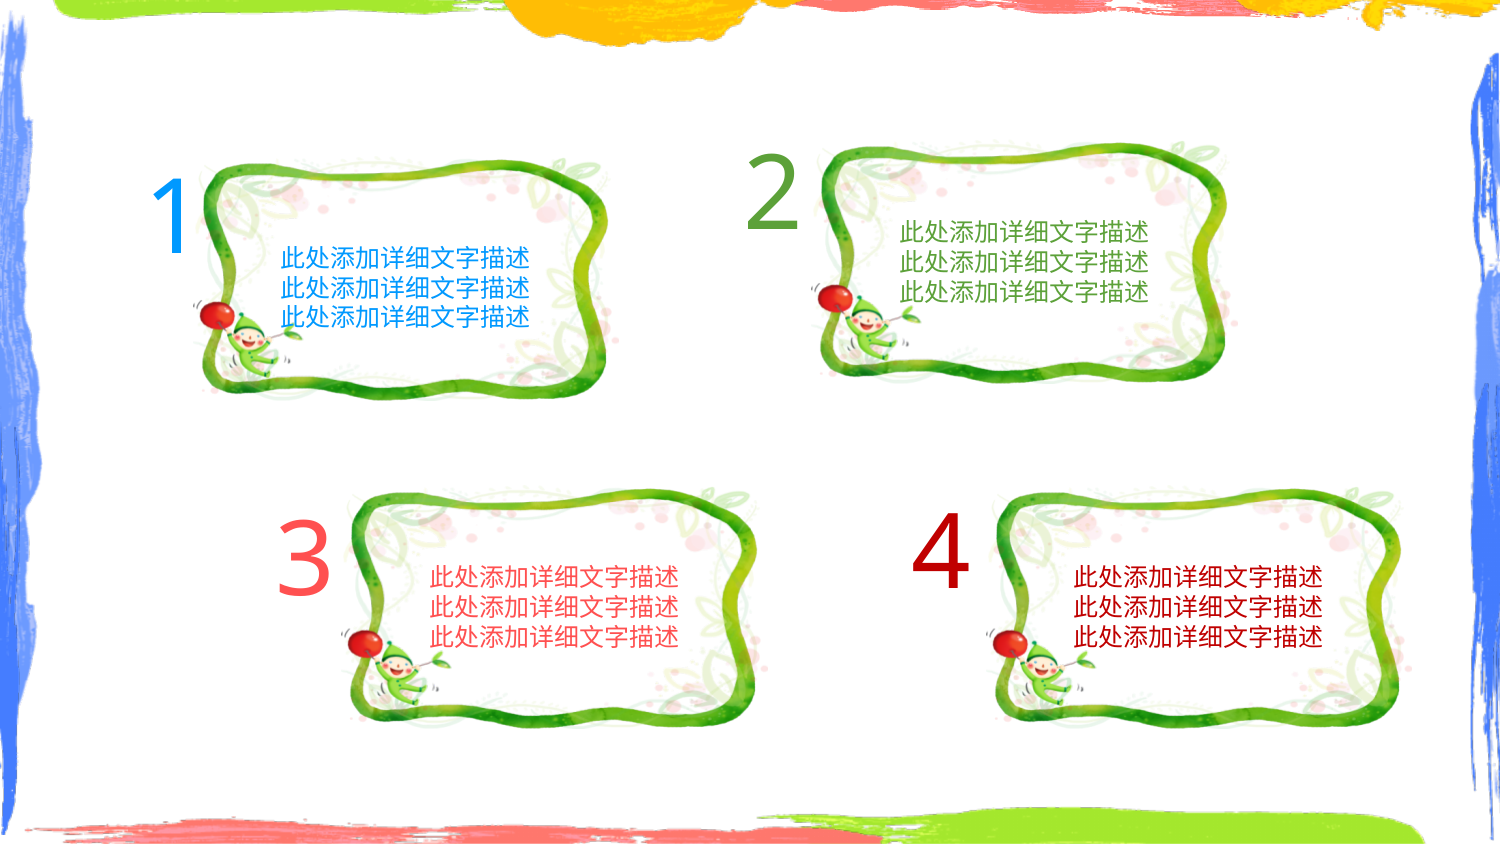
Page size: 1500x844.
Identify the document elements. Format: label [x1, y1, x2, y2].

text_box [182, 421, 768, 730]
text_box [847, 414, 1412, 730]
picture [1471, 383, 1500, 840]
picture [1471, 84, 1500, 382]
text_box [76, 78, 619, 401]
text_box [678, 55, 1238, 384]
picture [0, 4, 43, 835]
picture [45, 0, 1500, 47]
picture [25, 817, 910, 843]
picture [1471, 53, 1498, 83]
picture [757, 807, 1436, 843]
